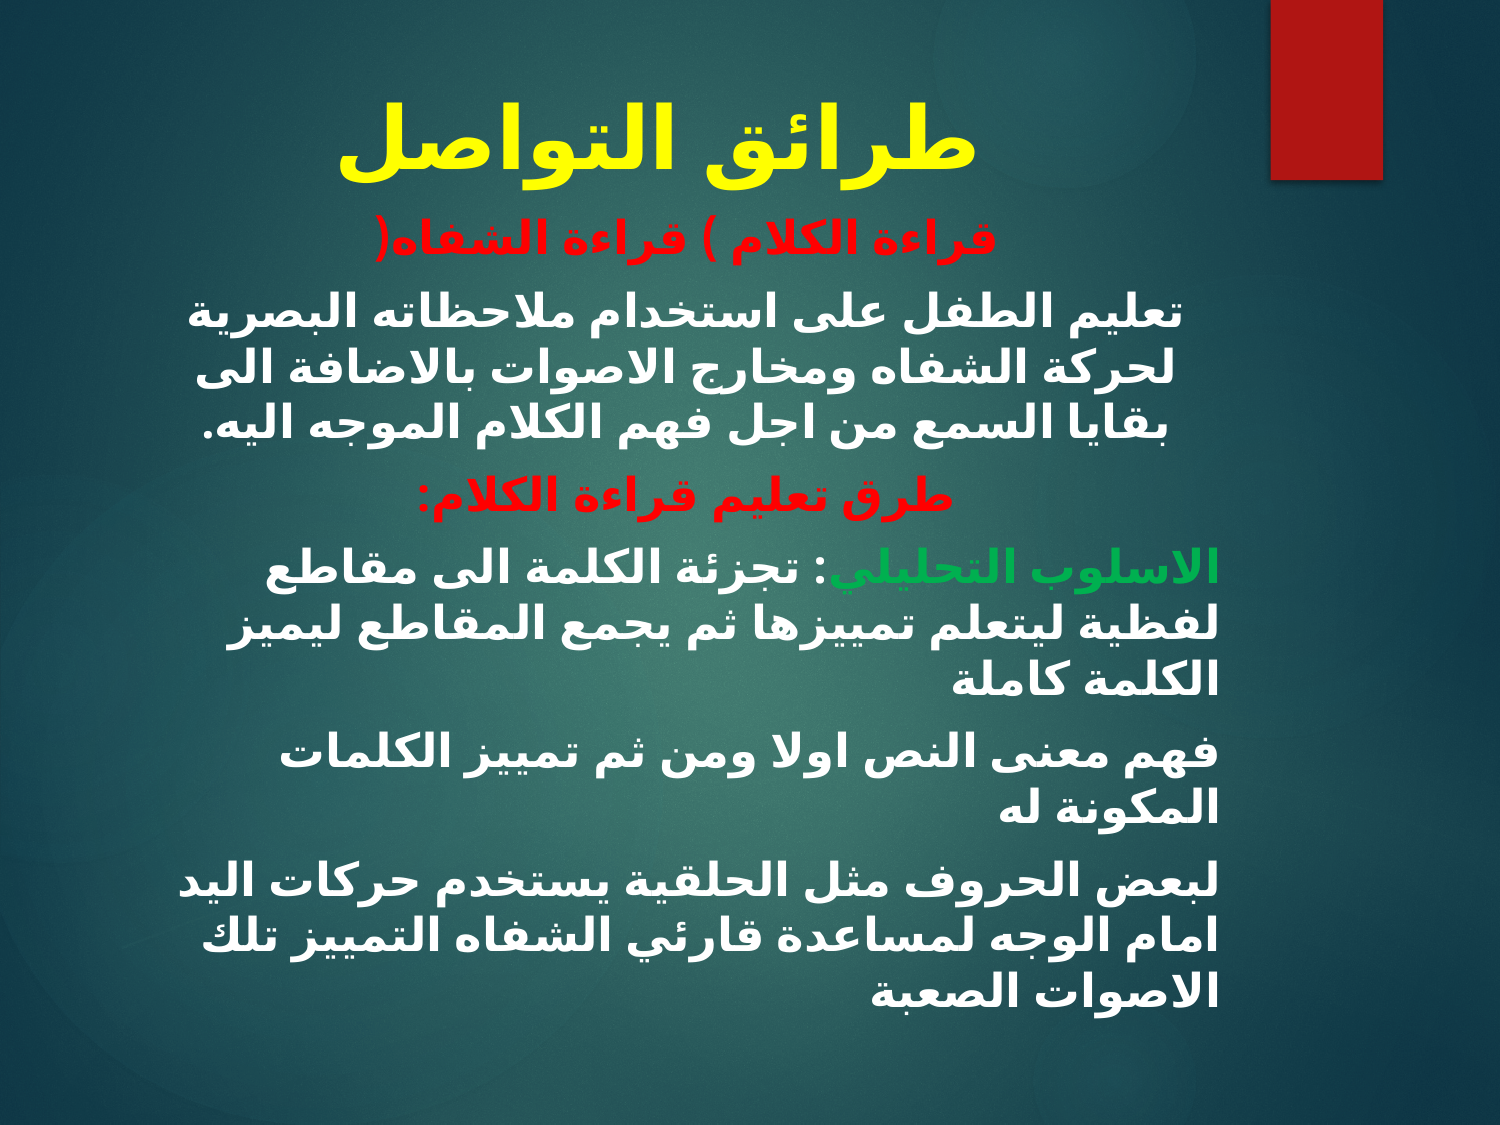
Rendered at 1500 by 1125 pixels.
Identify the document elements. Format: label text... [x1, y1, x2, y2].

title طرائق التواصل [79, 74, 1237, 304]
list قراءة الكلام ) قراءة الشفاه( تعليم الطفل على استخدام ملاحظاته البصرية لحركة الشفاه ومخارج الاصوات بالاضافة الى بقايا السمع من اجل فهم الكلام الموجه اليه. طرق تعليم قراءة الكلام: الاسلوب التحليلي: تجزئة الكلمة الى مقاطع لفظية ليتعلم تمييزها ثم يجمع المقاطع ليميز الكلمة كاملة فهم معنى النص اولا ومن ثم تمييز الكلمات المكونة له لبعض الحروف مثل الحلقية يستخدم حركات اليد امام الوجه لمساعدة قارئي الشفاه التمييز تلك الاصوات الصعبة [135, 200, 1237, 1025]
